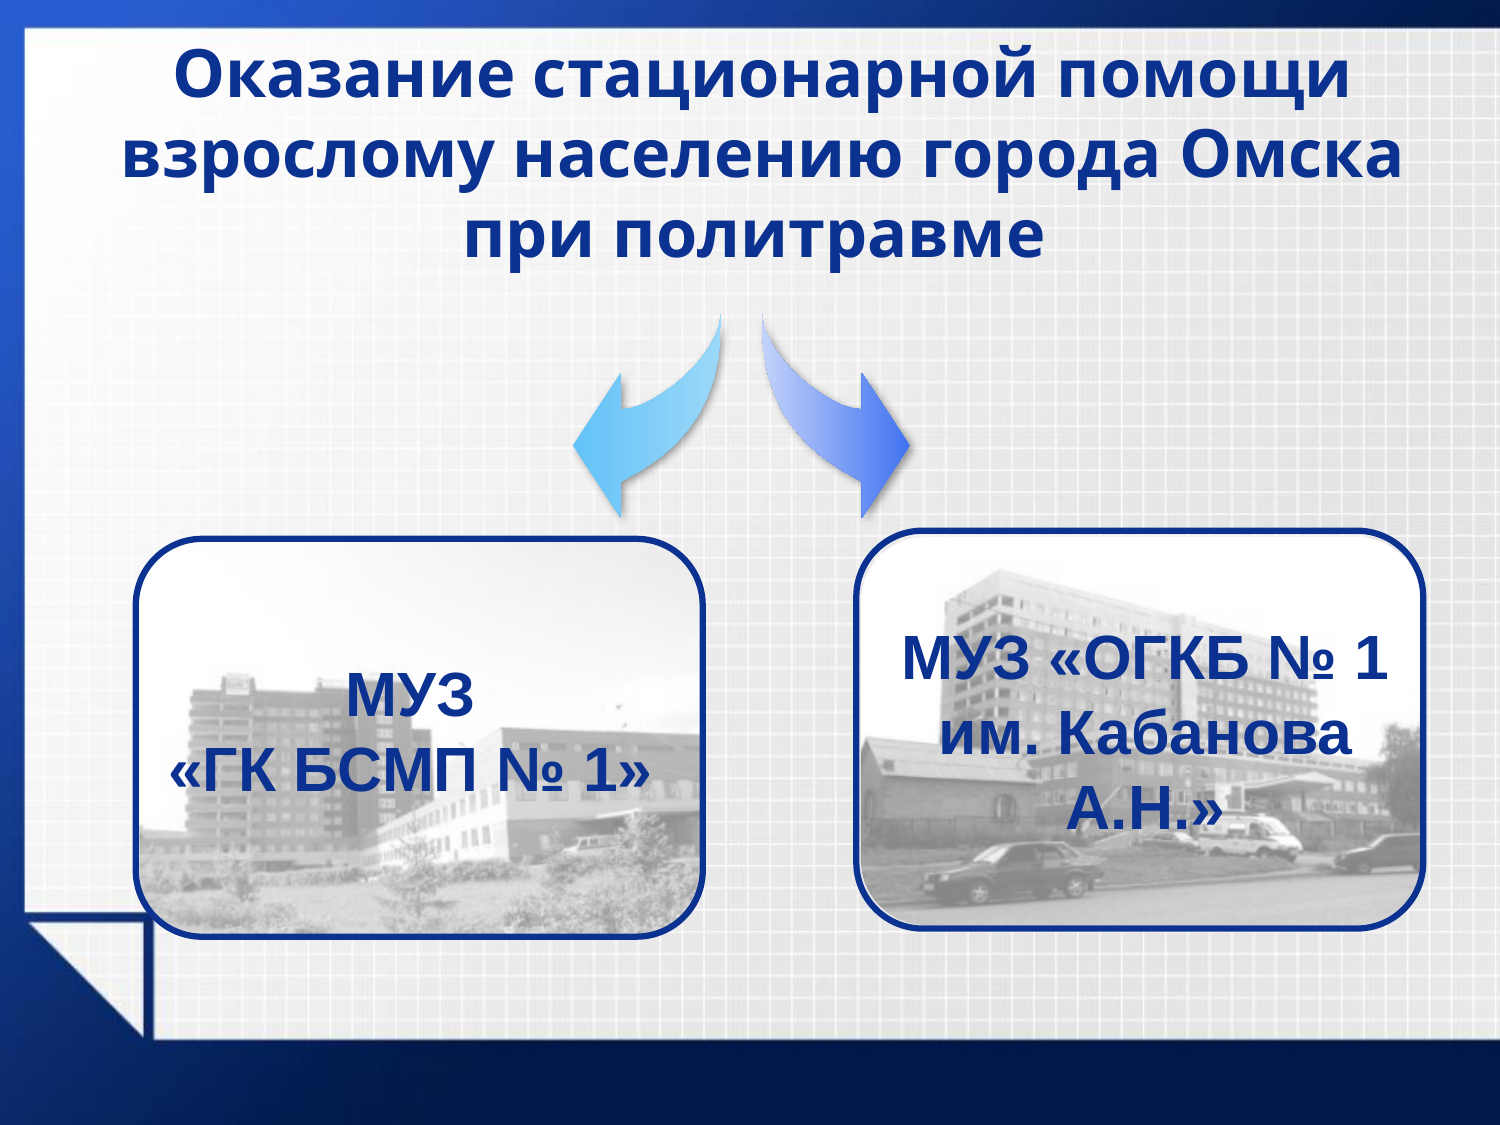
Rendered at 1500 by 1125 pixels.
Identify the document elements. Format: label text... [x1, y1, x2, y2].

text_box [572, 314, 722, 519]
text_box [948, 530, 1381, 535]
title Оказание стационарной помощи взрослому населению города Омска при политравме [76, 66, 1449, 236]
text_box МУЗ «ОГКБ № 1 им. Кабанова А.Н.» [1426, 609, 1436, 850]
picture [0, 0, 1500, 1125]
text_box [798, 478, 948, 683]
text_box [761, 314, 910, 519]
